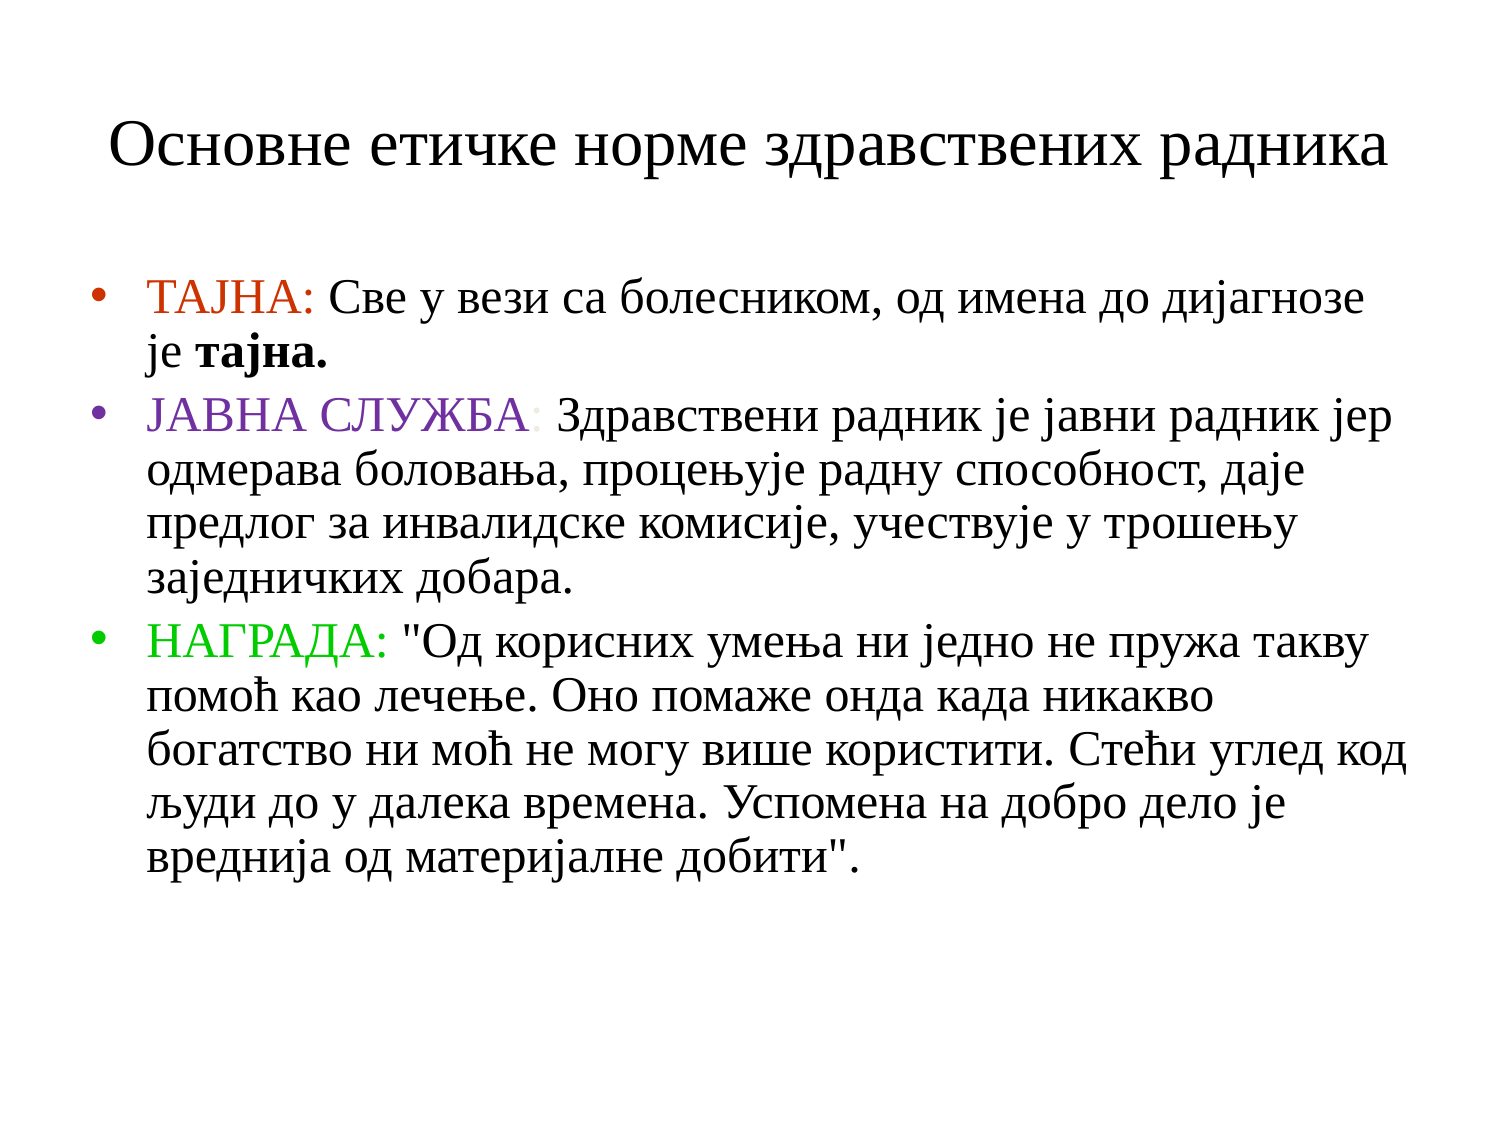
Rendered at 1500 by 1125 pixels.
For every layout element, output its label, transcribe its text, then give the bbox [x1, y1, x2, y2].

list ТАЈНА: Све у вези са болесником, од имена до дијагнозе је тајна. ЈАВНА СЛУЖБА: Здравствени радник је јавни радник јер одмерава боловања, процењује радну способност, даје предлог за инвалидске комисије, учествује у трошењу заједничких добара. НАГРАДА: "Од корисних умења ни једно не пружа такву помоћ као лечење. Оно помаже онда када никакво богатство ни моћ не могу више користити. Стећи углед код људи до у далека времена. Успомена на добро дело је вреднија од материјалне добити". [75, 262, 1425, 1005]
title Основне етичке норме здравствених радника [75, 45, 1425, 233]
